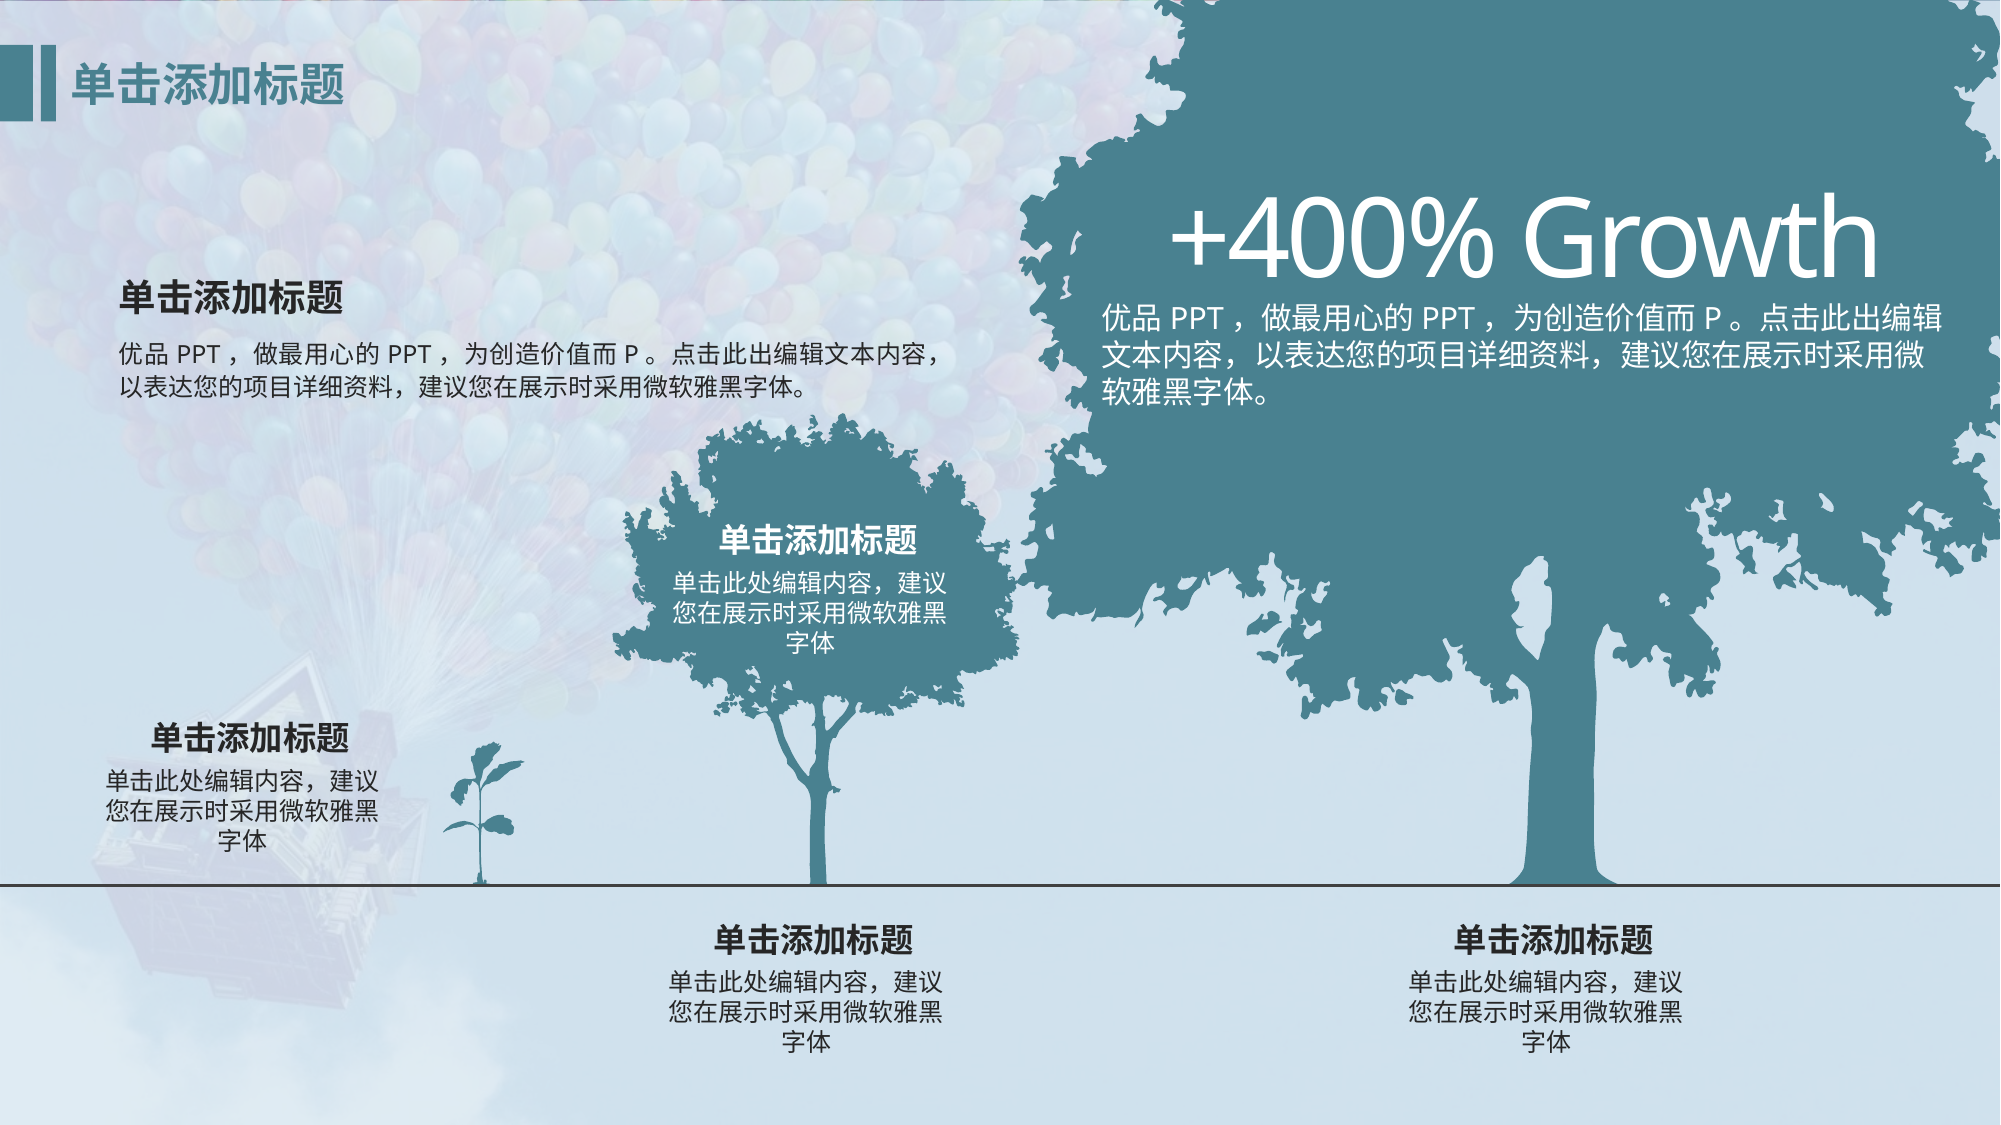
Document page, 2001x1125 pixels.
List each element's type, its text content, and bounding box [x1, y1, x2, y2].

text_box 单击添加标题 [689, 512, 947, 567]
text_box 单击添加标题 [121, 710, 379, 765]
text_box 单击添加标题 [685, 911, 942, 967]
text_box 单击添加标题 [104, 266, 361, 327]
text_box 优品PPT，做最用心的PPT，为创造价值而P。点击此出编辑文本内容，以表达您的项目详细资料，建议您在展示时采用微软雅黑字体。 [104, 327, 968, 409]
text_box 单击添加标题 [55, 47, 460, 118]
text_box 单击添加标题 [1425, 911, 1682, 967]
text_box 单击此处编辑内容，建议您在展示时采用微软雅黑字体 [96, 766, 404, 855]
text_box [443, 741, 525, 884]
text_box 单击此处编辑内容，建议您在展示时采用微软雅黑字体 [659, 967, 968, 1056]
text_box [612, 413, 1020, 884]
text_box [1017, 0, 2000, 884]
text_box +400% Growth 优品PPT，做最用心的PPT，为创造价值而P。点击此出编辑文本内容，以表达您的项目详细资料，建议您在展示时采用微软雅黑字体。 [1086, 158, 1966, 417]
text_box 单击此处编辑内容，建议您在展示时采用微软雅黑字体 [663, 568, 972, 657]
text_box 单击此处编辑内容，建议您在展示时采用微软雅黑字体 [1399, 967, 1708, 1056]
